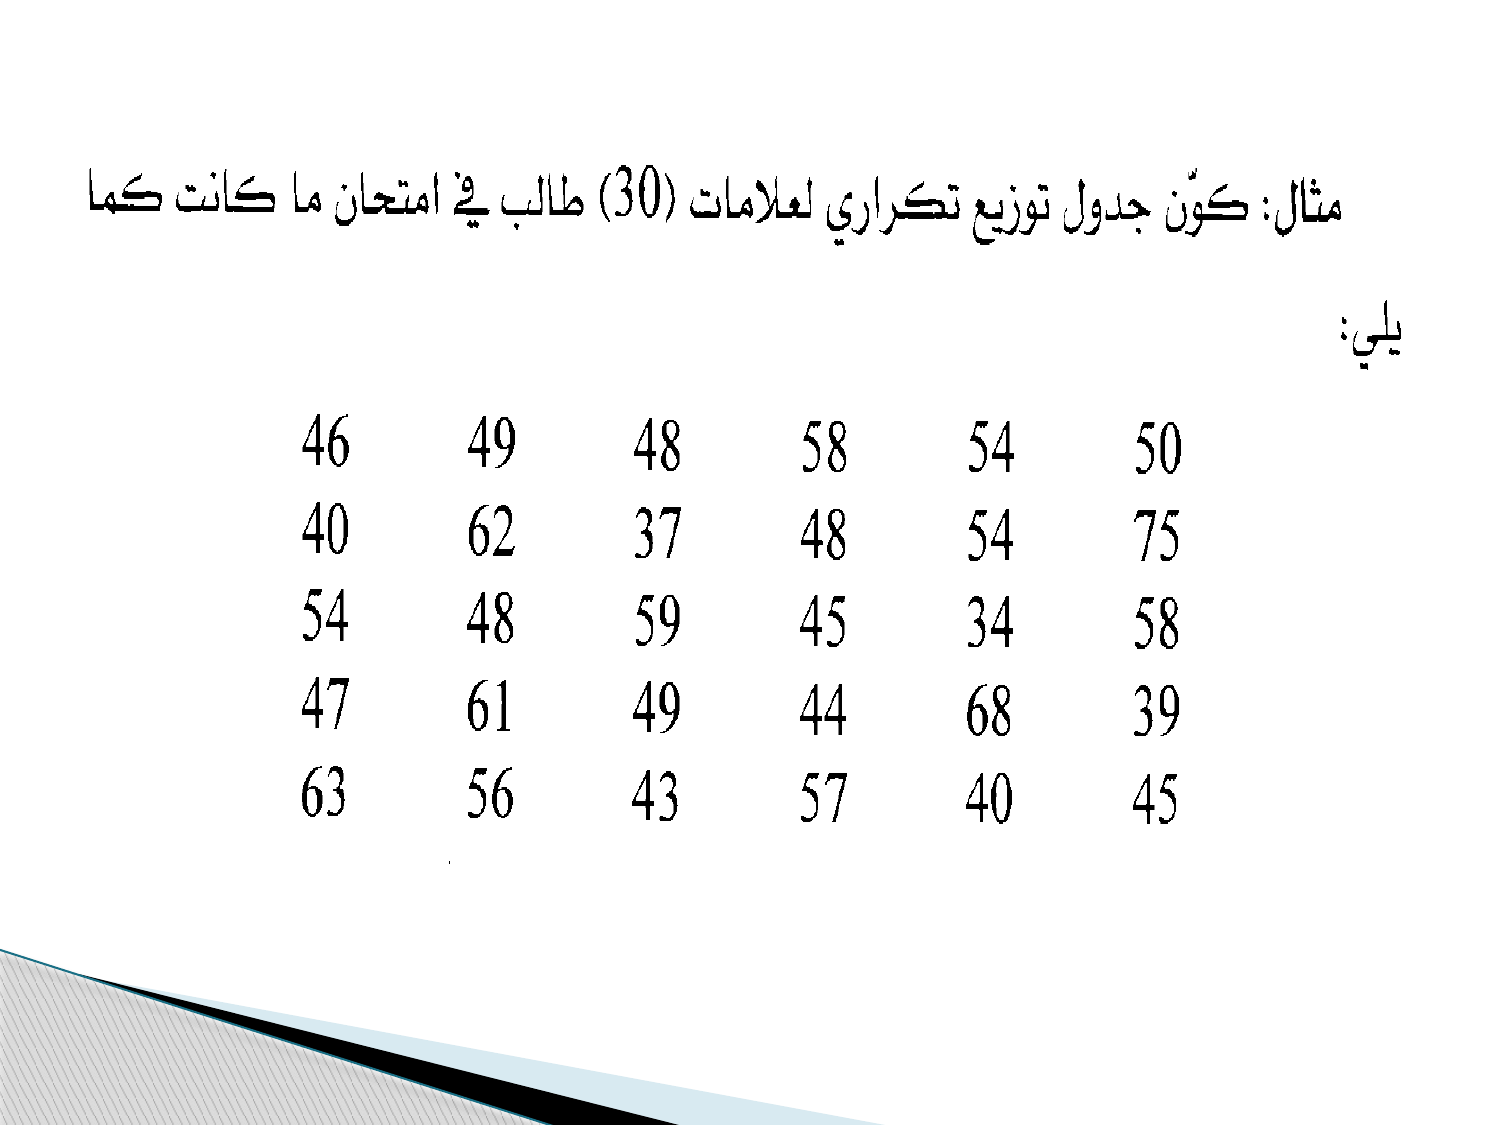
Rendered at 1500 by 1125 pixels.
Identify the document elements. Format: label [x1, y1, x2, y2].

picture [41, 66, 1477, 870]
